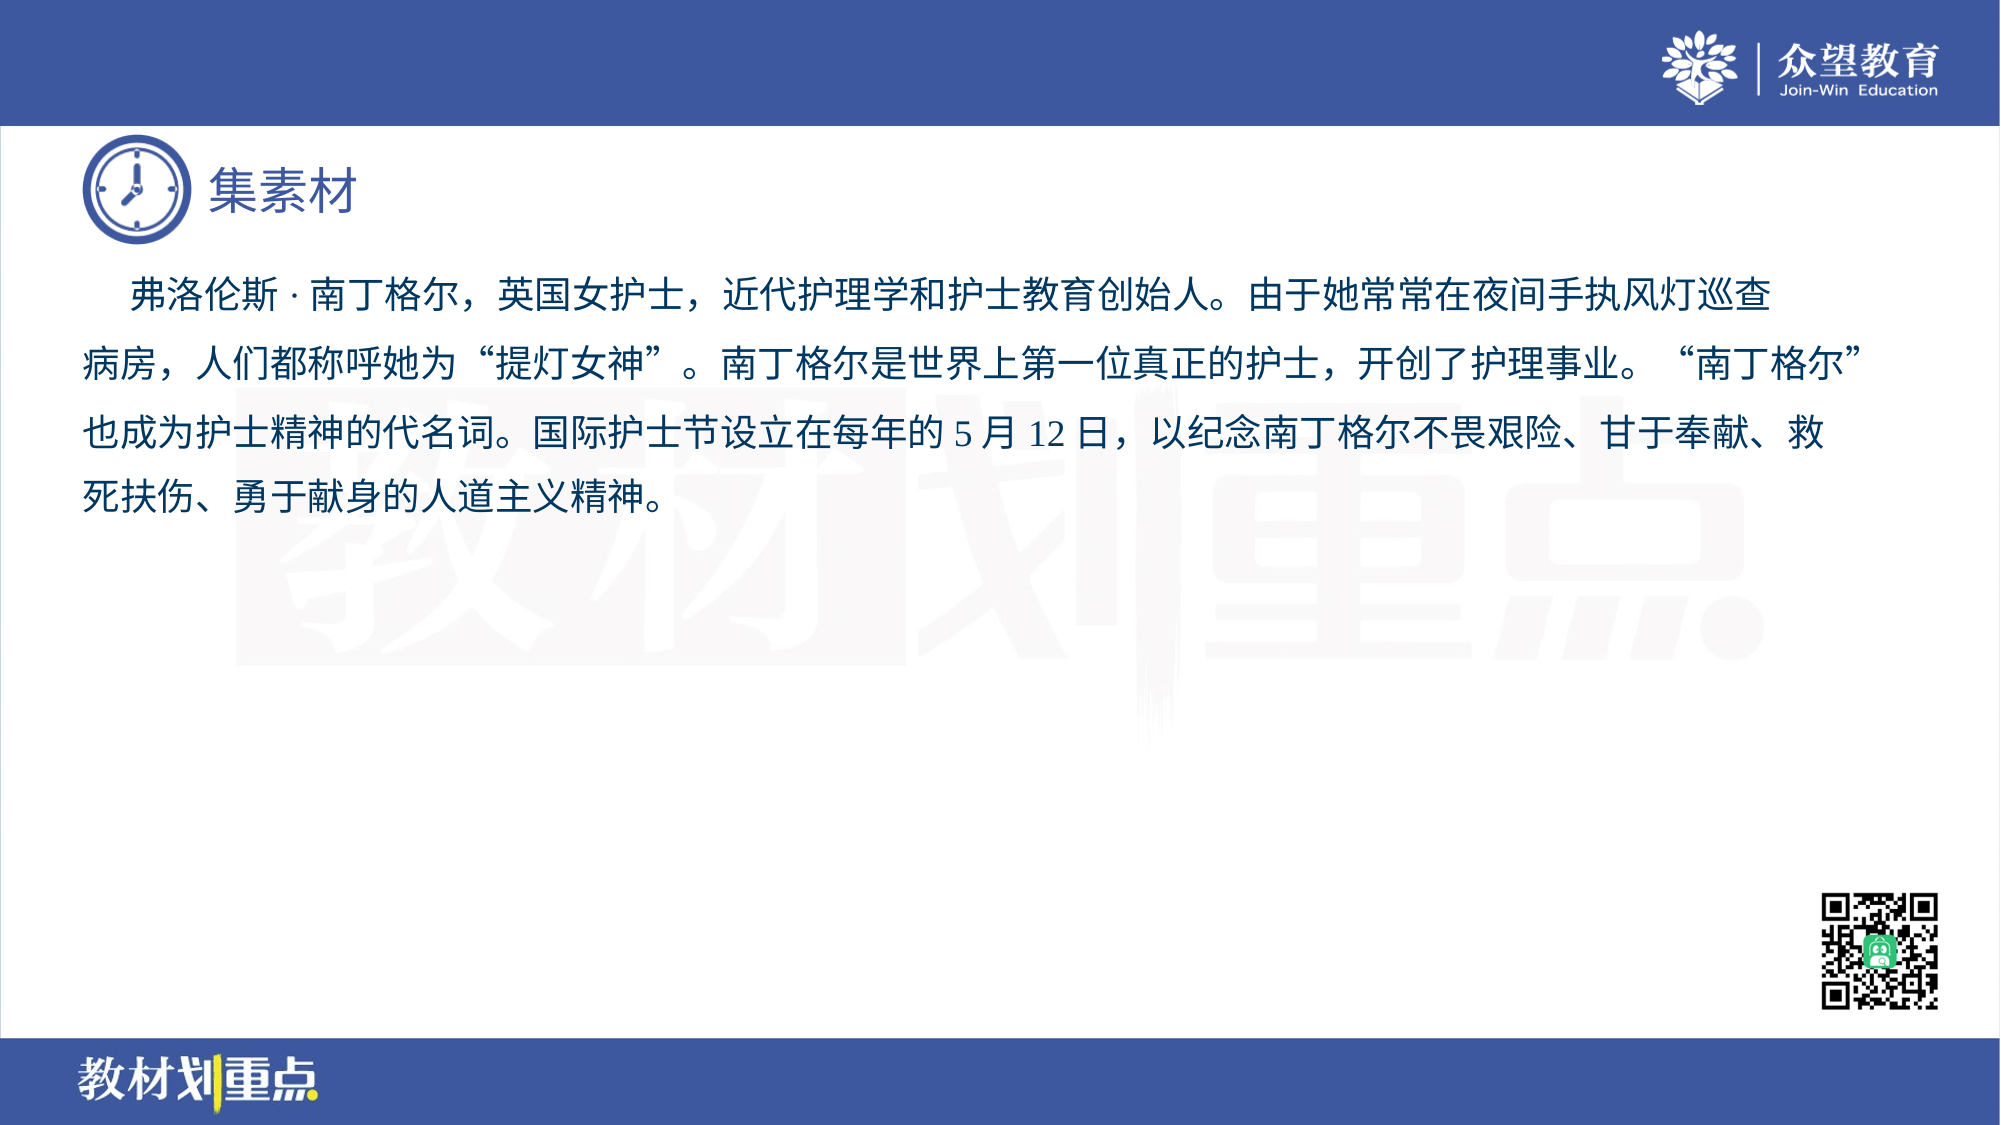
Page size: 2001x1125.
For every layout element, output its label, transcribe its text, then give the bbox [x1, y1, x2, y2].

picture [0, 0, 2000, 1125]
text_box 弗洛伦斯·南丁格尔，英国女护士，近代护理学和护士教育创始人。由于她常常在夜间手执风灯巡查 病房，人们都称呼她为“提灯女神”。南丁格尔是世界上第一位真正的护士，开创了护理事业。“南丁格尔” 也成为护士精神的代名词。国际护士节设立在每年的5月12日，以纪念南丁格尔不畏艰险、甘于奉献、救 死扶伤、勇于献身的人道主义精神。 [82, 247, 1817, 512]
